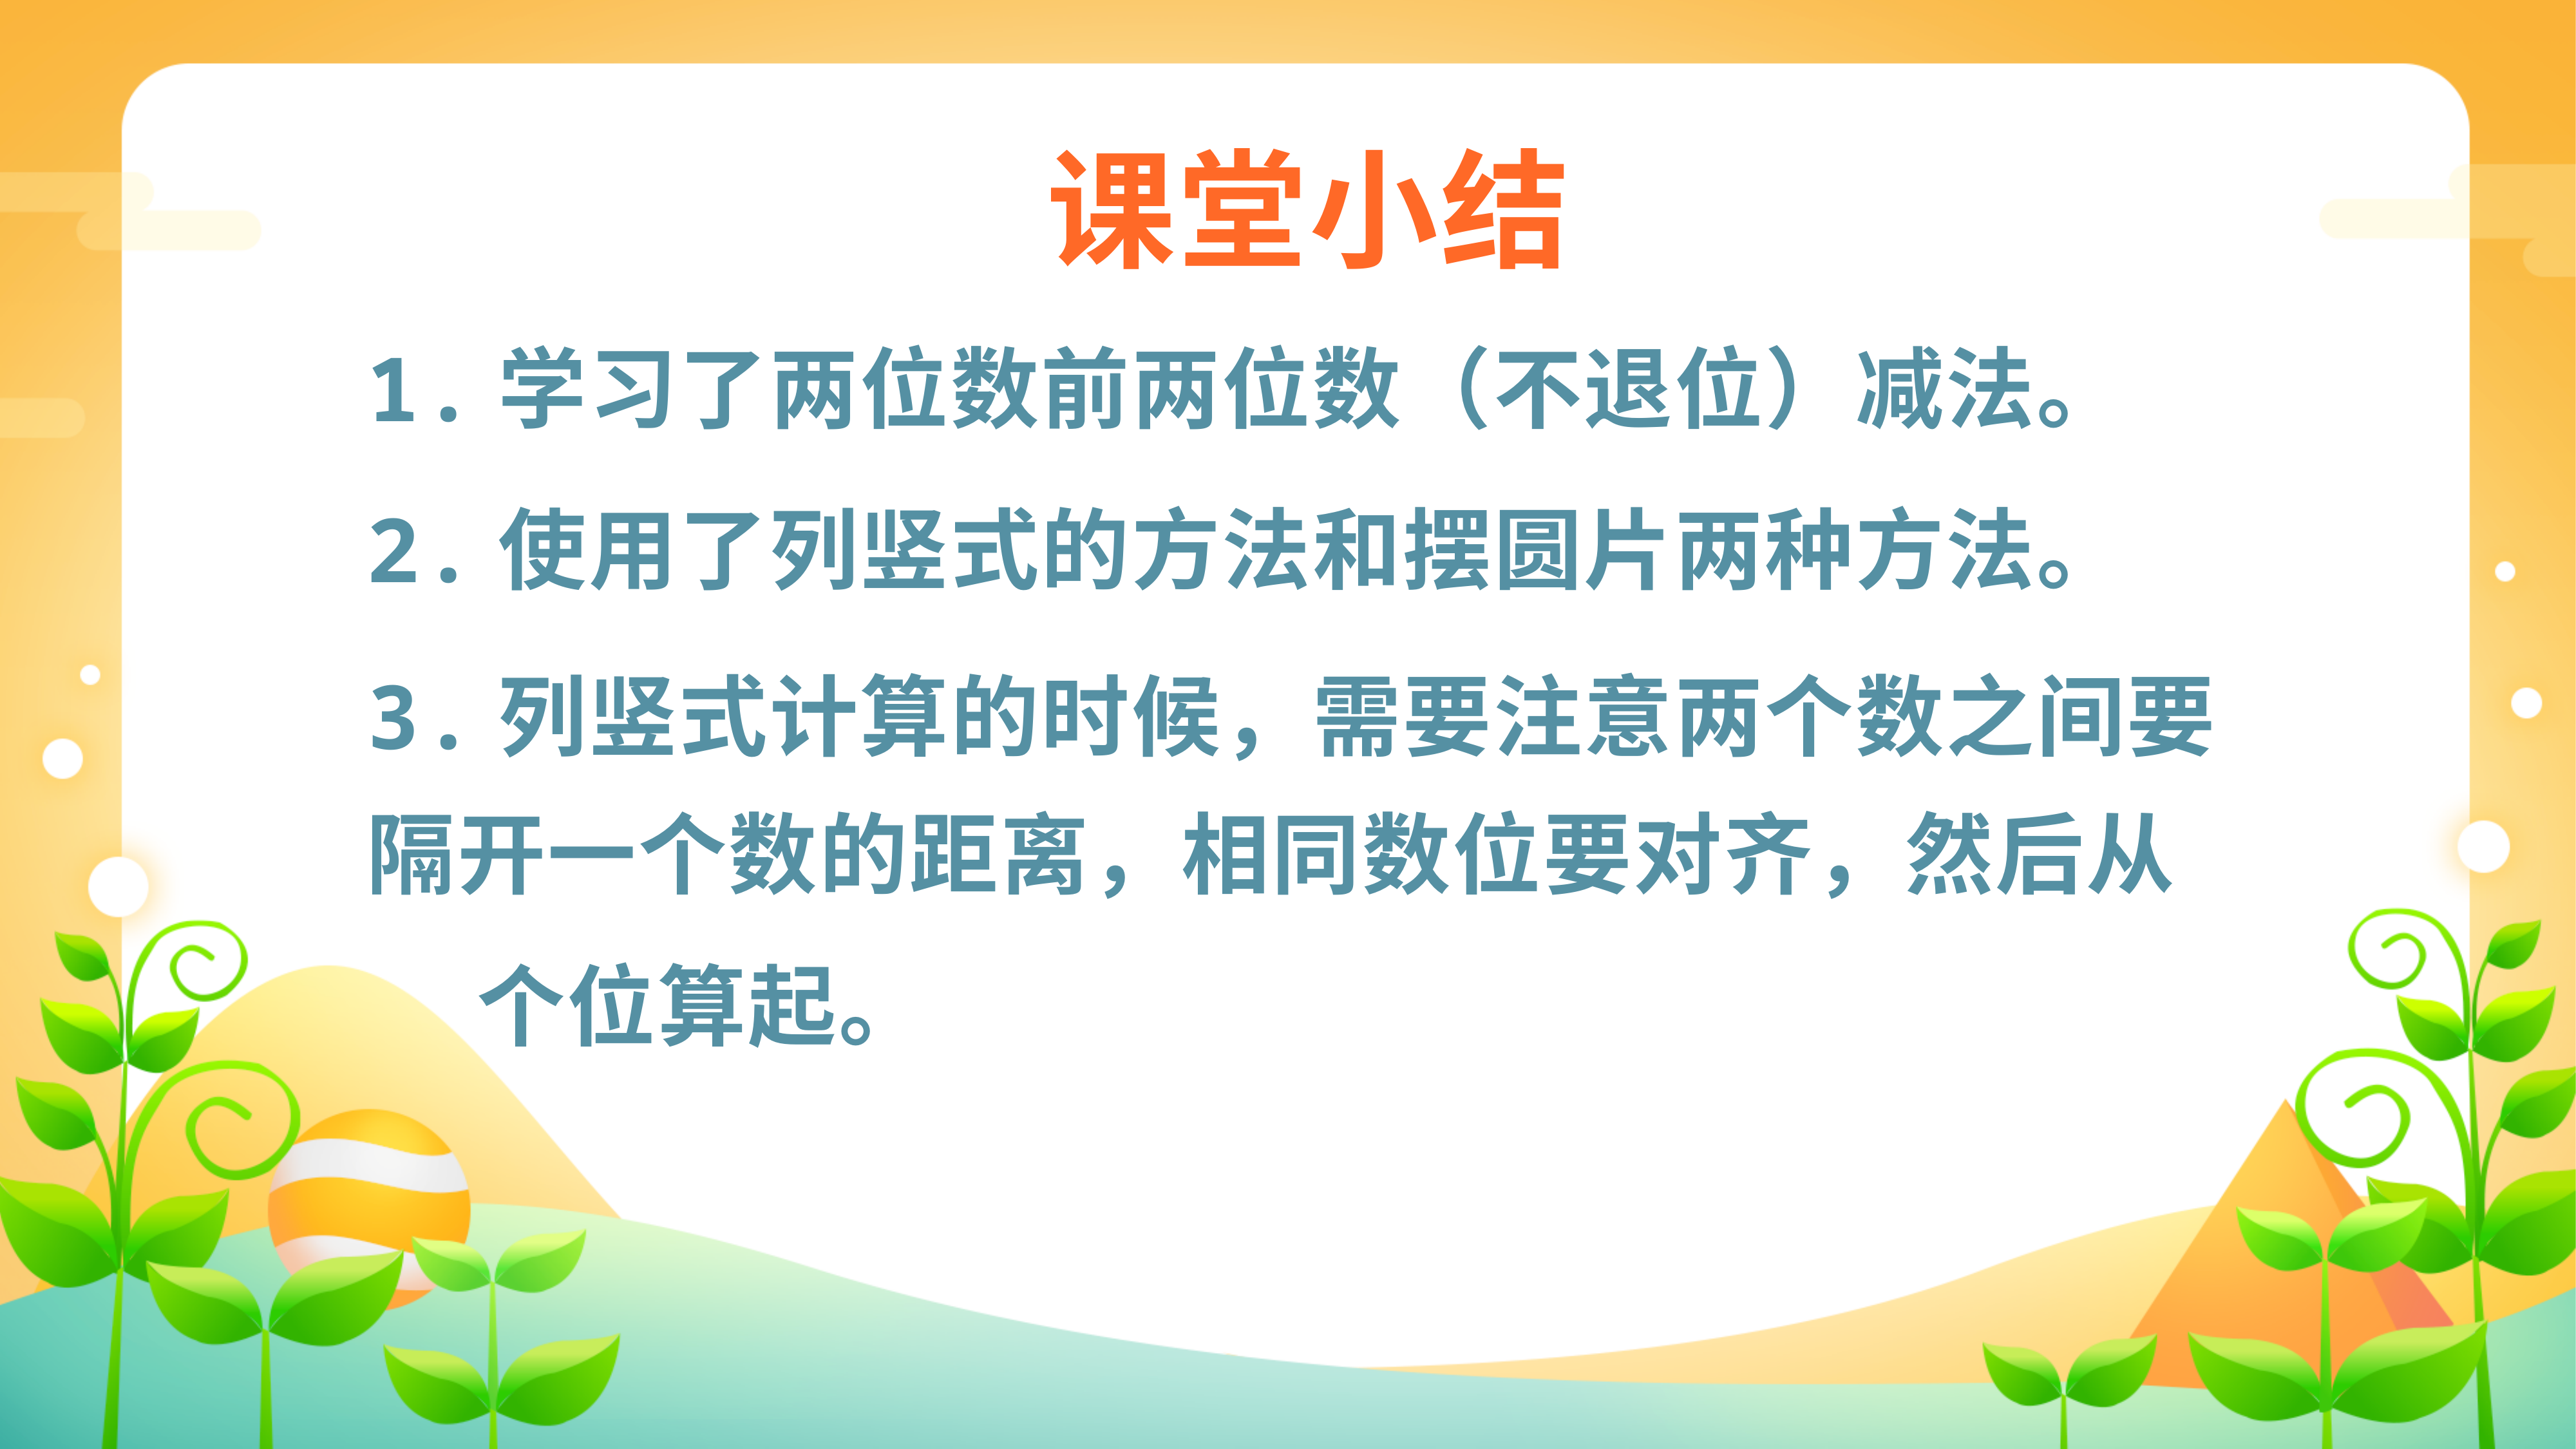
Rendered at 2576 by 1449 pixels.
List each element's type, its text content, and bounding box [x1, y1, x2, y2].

title 课堂小结 [552, 111, 2062, 301]
text_box 3.列竖式计算的时候，需要注意两个数之间要隔开一个数的距离，相同数位要对齐，然后从 个位算起。 [356, 629, 2259, 820]
text_box 1.学习了两位数前两位数（不退位）减法。 [356, 301, 2259, 462]
picture [0, 0, 2576, 1449]
text_box 2.使用了列竖式的方法和摆圆片两种方法。 [356, 462, 2259, 629]
